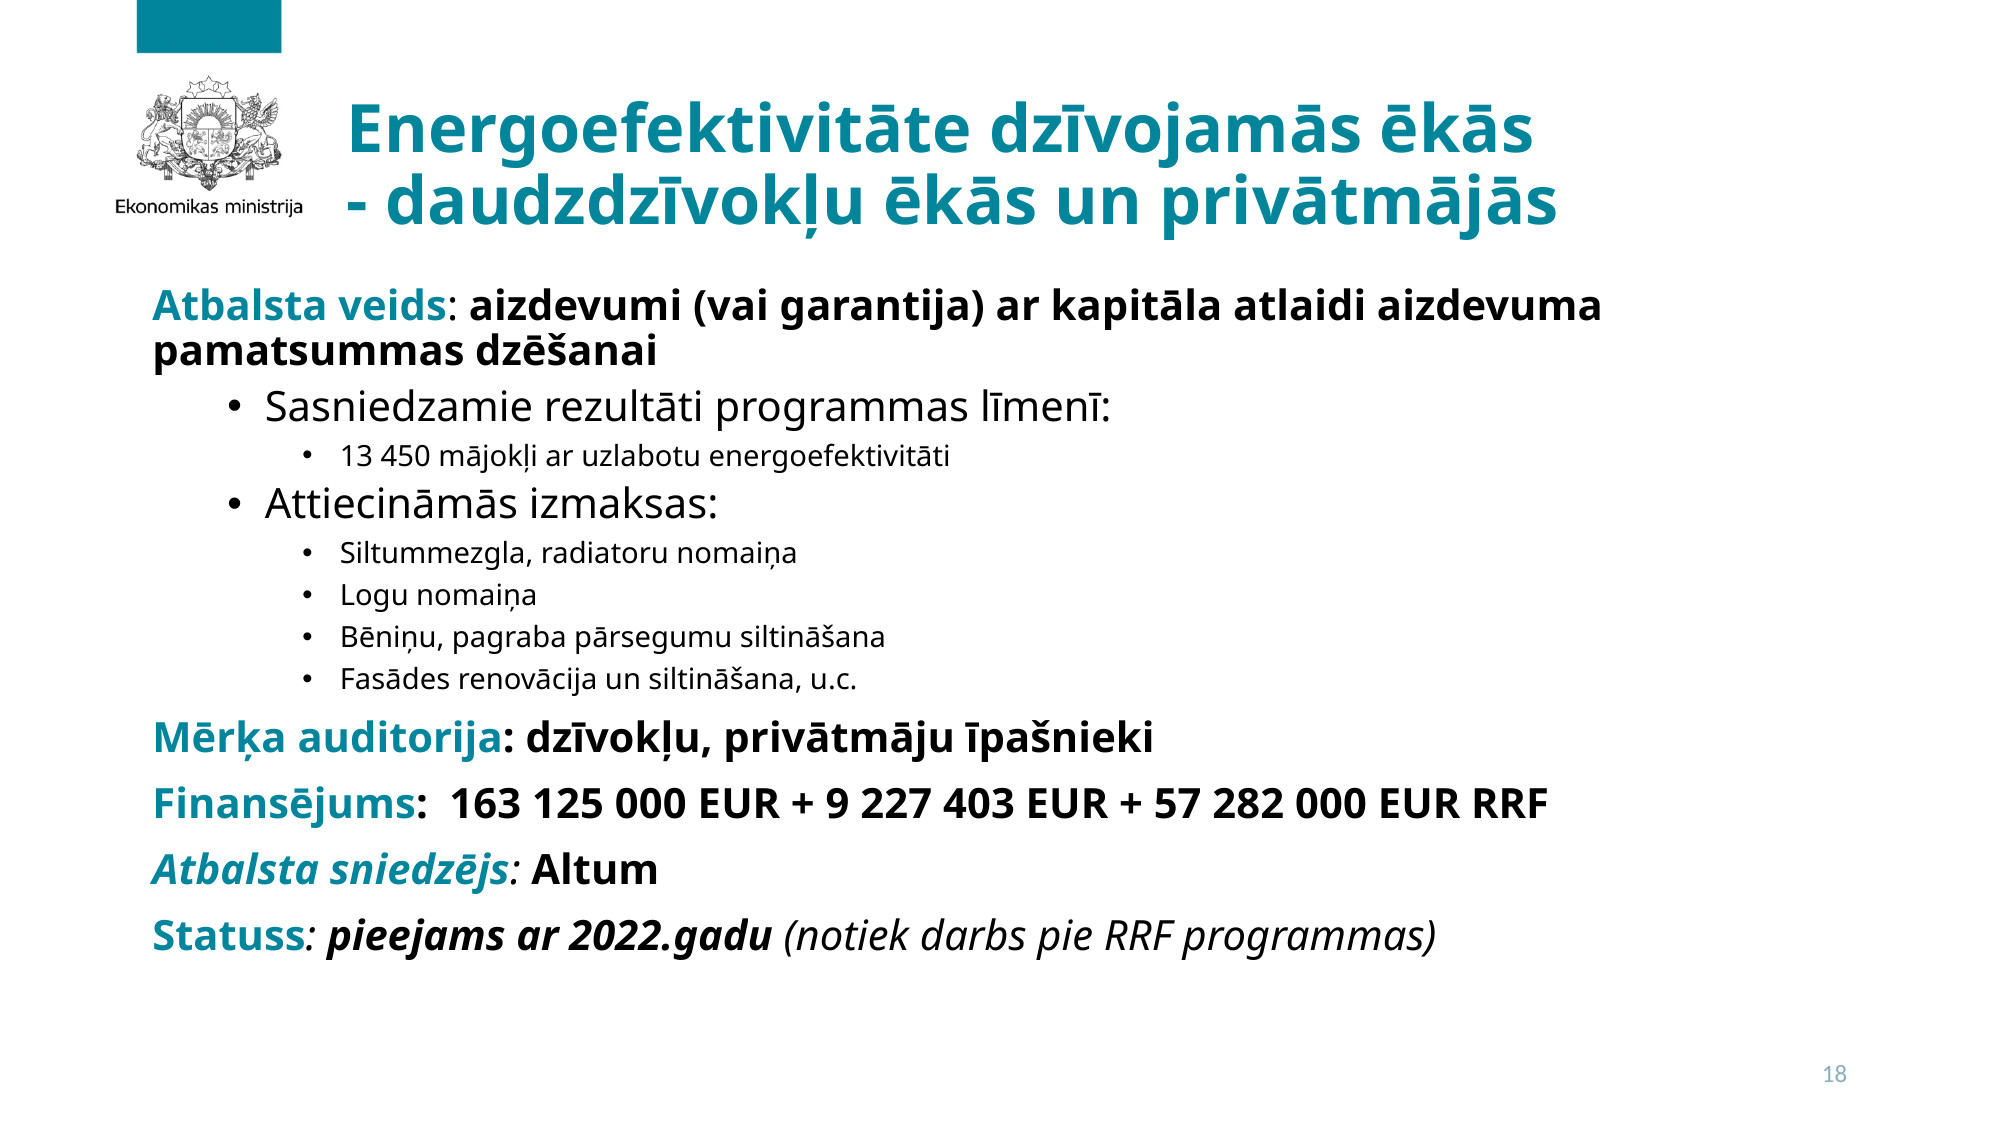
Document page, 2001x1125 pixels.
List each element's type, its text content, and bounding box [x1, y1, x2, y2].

list Atbalsta veids: aizdevumi (vai garantija) ar kapitāla atlaidi aizdevuma pamatsummas dzēšanai Sasniedzamie rezultāti programmas līmenī: 13 450 mājokļi ar uzlabotu energoefektivitāti Attiecināmās izmaksas: Siltummezgla, radiatoru nomaiņa Logu nomaiņa Bēniņu, pagraba pārsegumu siltināšana Fasādes renovācija un siltināšana, u.c. Mērķa auditorija: dzīvokļu, privātmāju īpašnieki Finansējums: 163 125 000 EUR + 9 227 403 EUR + 57 282 000 EUR RRF Atbalsta sniedzējs: Altum Statuss: pieejams ar 2022.gadu (notiek darbs pie RRF programmas) [137, 277, 1863, 1103]
title Energoefektivitāte dzīvojamās ēkās - daudzdzīvokļu ēkās un privātmājās [331, 56, 1863, 277]
picture [64, 0, 354, 322]
slide_number 18 [1412, 1042, 1863, 1103]
